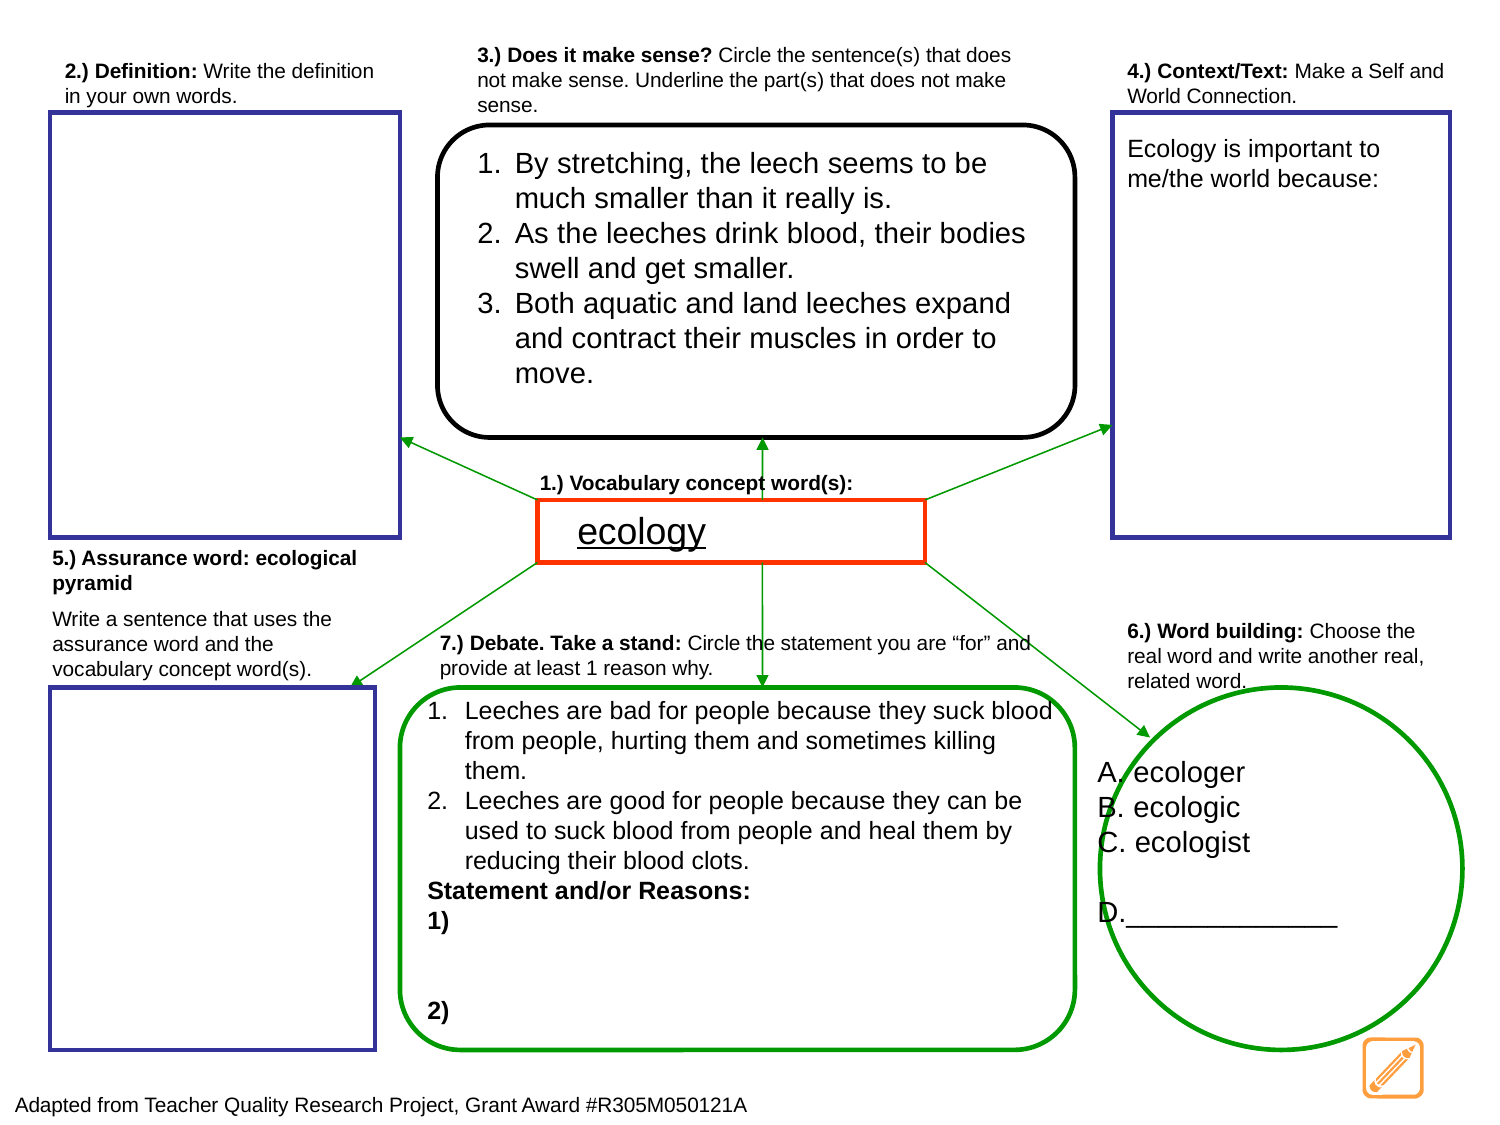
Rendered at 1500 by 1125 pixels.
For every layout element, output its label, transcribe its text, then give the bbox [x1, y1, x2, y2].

text_box 6.) Word building: Choose the real word and write another real, related word. [1112, 609, 1450, 700]
text_box [1112, 936, 1450, 1050]
text_box Ecology is important to me/the world because: [1112, 124, 1450, 200]
text_box Leeches are bad for people because they suck blood from people, hurting them and sometimes killing them. Leeches are good for people because they can be used to suck blood from people and heal them by reducing their blood clots. Statement and/or Reasons: 1) 2) [412, 687, 1075, 1092]
text_box 7.) Debate. Take a stand: Circle the statement you are “for” and provide at least 1 reason why. [425, 621, 1063, 687]
text_box [437, 124, 1075, 438]
text_box [1063, 669, 1150, 738]
text_box [1112, 200, 1450, 538]
text_box 3.) Does it make sense? Circle the sentence(s) that does not make sense. Underline the part(s) that does not make sense. [462, 34, 1038, 124]
text_box [50, 687, 375, 1050]
text_box 2.) Definition: Write the definition in your own words. [50, 49, 400, 115]
text_box Adapted from Teacher Quality Research Project, Grant Award #R305M050121A [0, 1084, 800, 1125]
text_box [399, 711, 412, 1026]
text_box [1112, 115, 1450, 124]
text_box [756, 437, 769, 462]
text_box 5.) Assurance word: ecological pyramid Write a sentence that uses the assurance word and the vocabulary concept word(s). [37, 537, 388, 688]
text_box A. ecologer B. ecologic C. ecologist D._____________ [1082, 745, 1466, 936]
text_box [1148, 700, 1414, 745]
text_box 4.) Context/Text: Make a Self and World Connection. [1112, 49, 1463, 115]
text_box [925, 423, 1113, 501]
text_box [50, 115, 400, 538]
text_box ecology [562, 503, 900, 560]
text_box [537, 503, 925, 563]
text_box 1.) Vocabulary concept word(s): [525, 462, 925, 503]
text_box By stretching, the leech seems to be much smaller than it really is. As the leeches drink blood, their bodies swell and get smaller. Both aquatic and land leeches expand and contract their muscles in order to move. [462, 137, 1050, 427]
text_box [399, 436, 525, 495]
